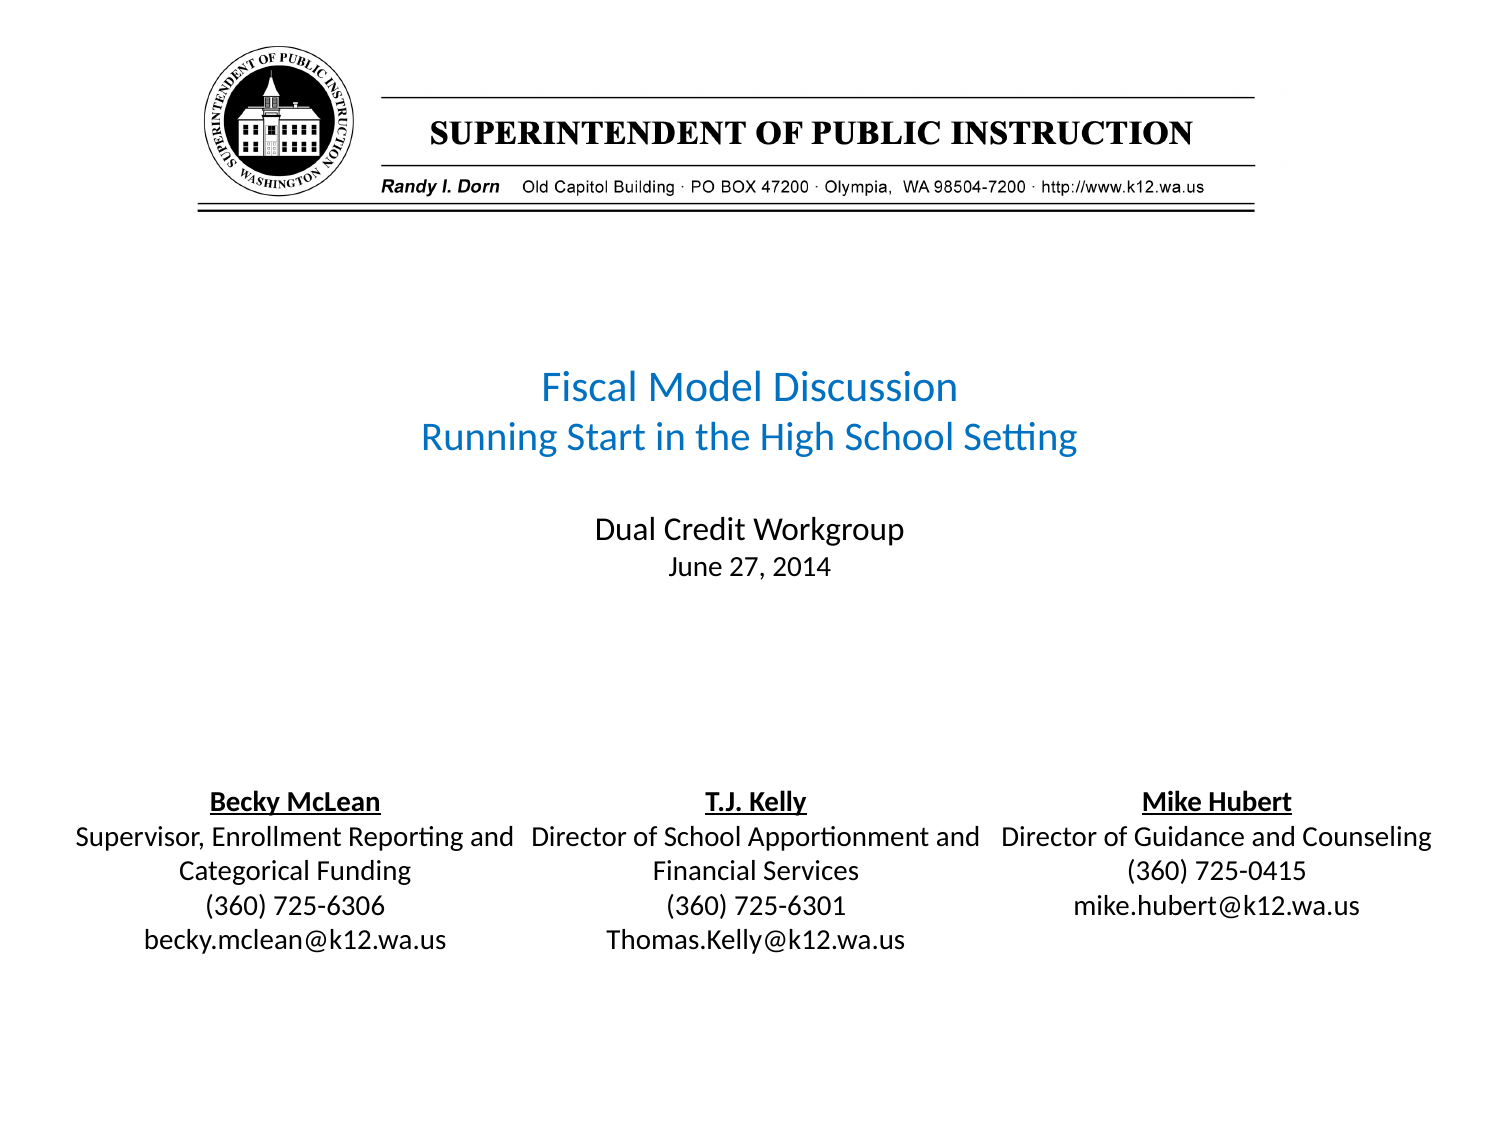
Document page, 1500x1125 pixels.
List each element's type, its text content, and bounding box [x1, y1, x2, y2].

title Fiscal Model Discussion Running Start in the High School Setting Dual Credit Workgroup June 27, 2014 [112, 349, 1388, 591]
picture [163, 12, 1288, 244]
subtitle Becky McLean Supervisor, Enrollment Reporting and Categorical Funding (360) 725-6306 becky.mclean@k12.wa.us T.J. Kelly Director of School Apportionment and Financial Services (360) 725-6301 Thomas.Kelly@k12.wa.us Mike Hubert Director of Guidance and Counseling (360) 725-0415 mike.hubert@k12.wa.us [50, 774, 1463, 1000]
